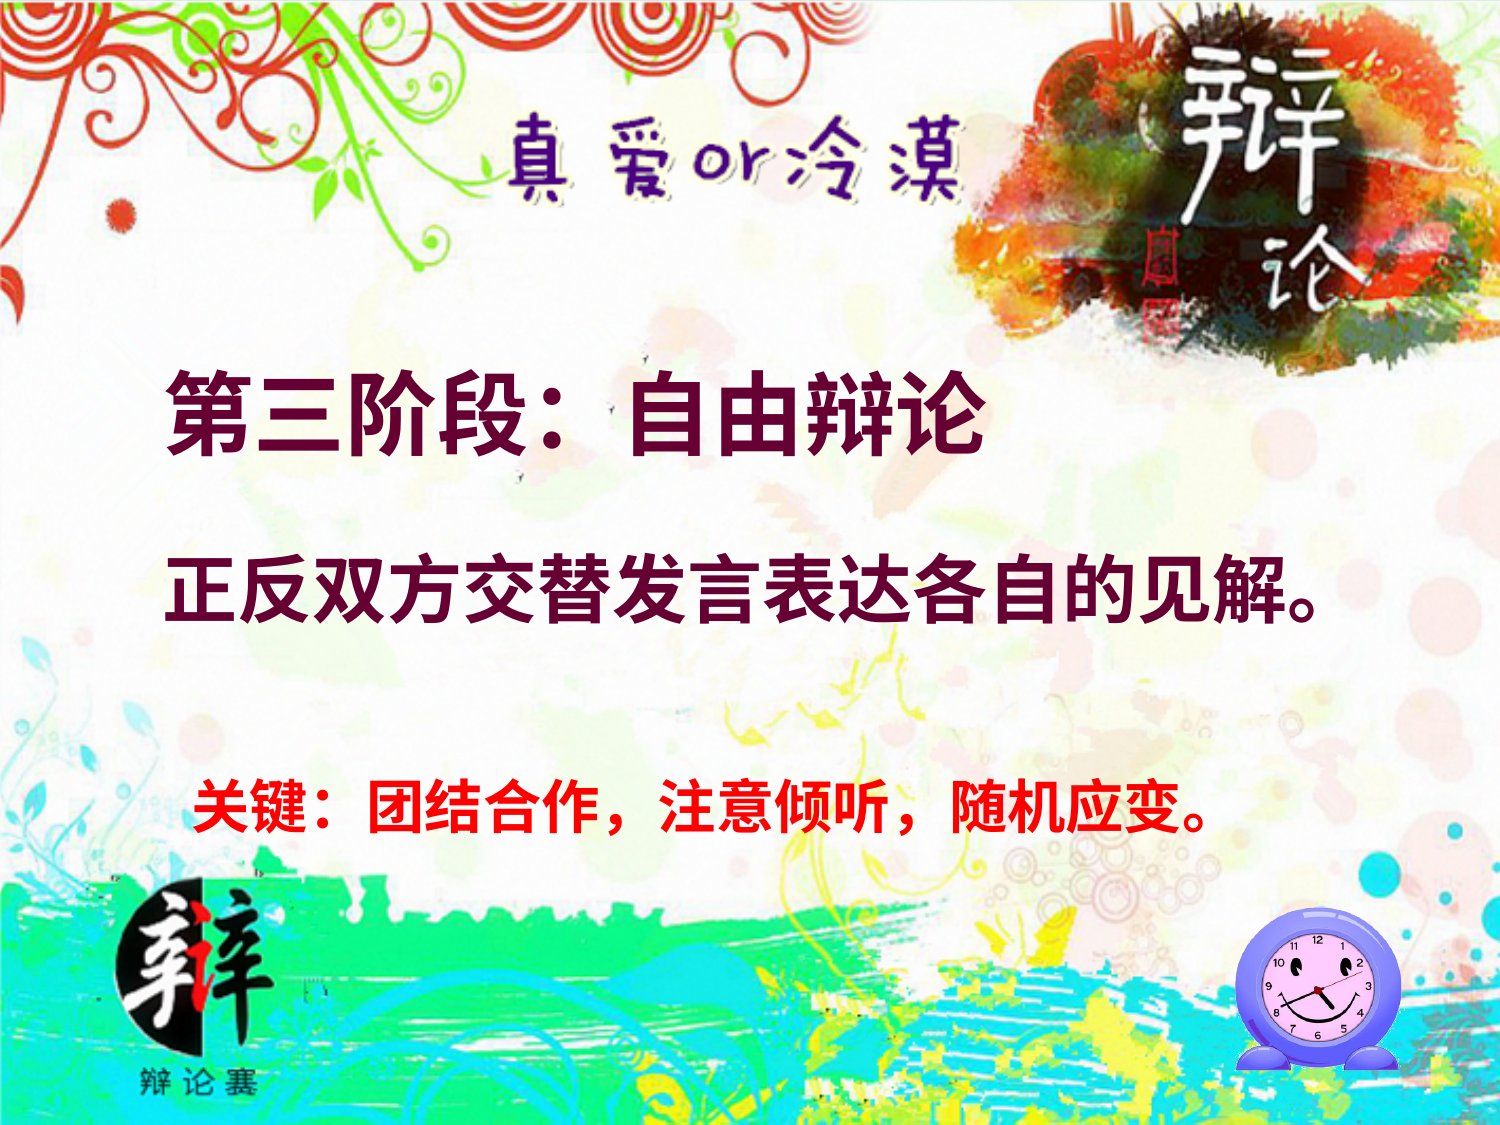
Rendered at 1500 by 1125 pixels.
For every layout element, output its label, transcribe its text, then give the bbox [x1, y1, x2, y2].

text_box 关键：团结合作，注意倾听，随机应变。 [177, 763, 1500, 848]
text_box 第三阶段：自由辩论 正反双方交替发言表达各自的见解。 [147, 349, 1412, 640]
picture [0, 0, 1500, 1125]
